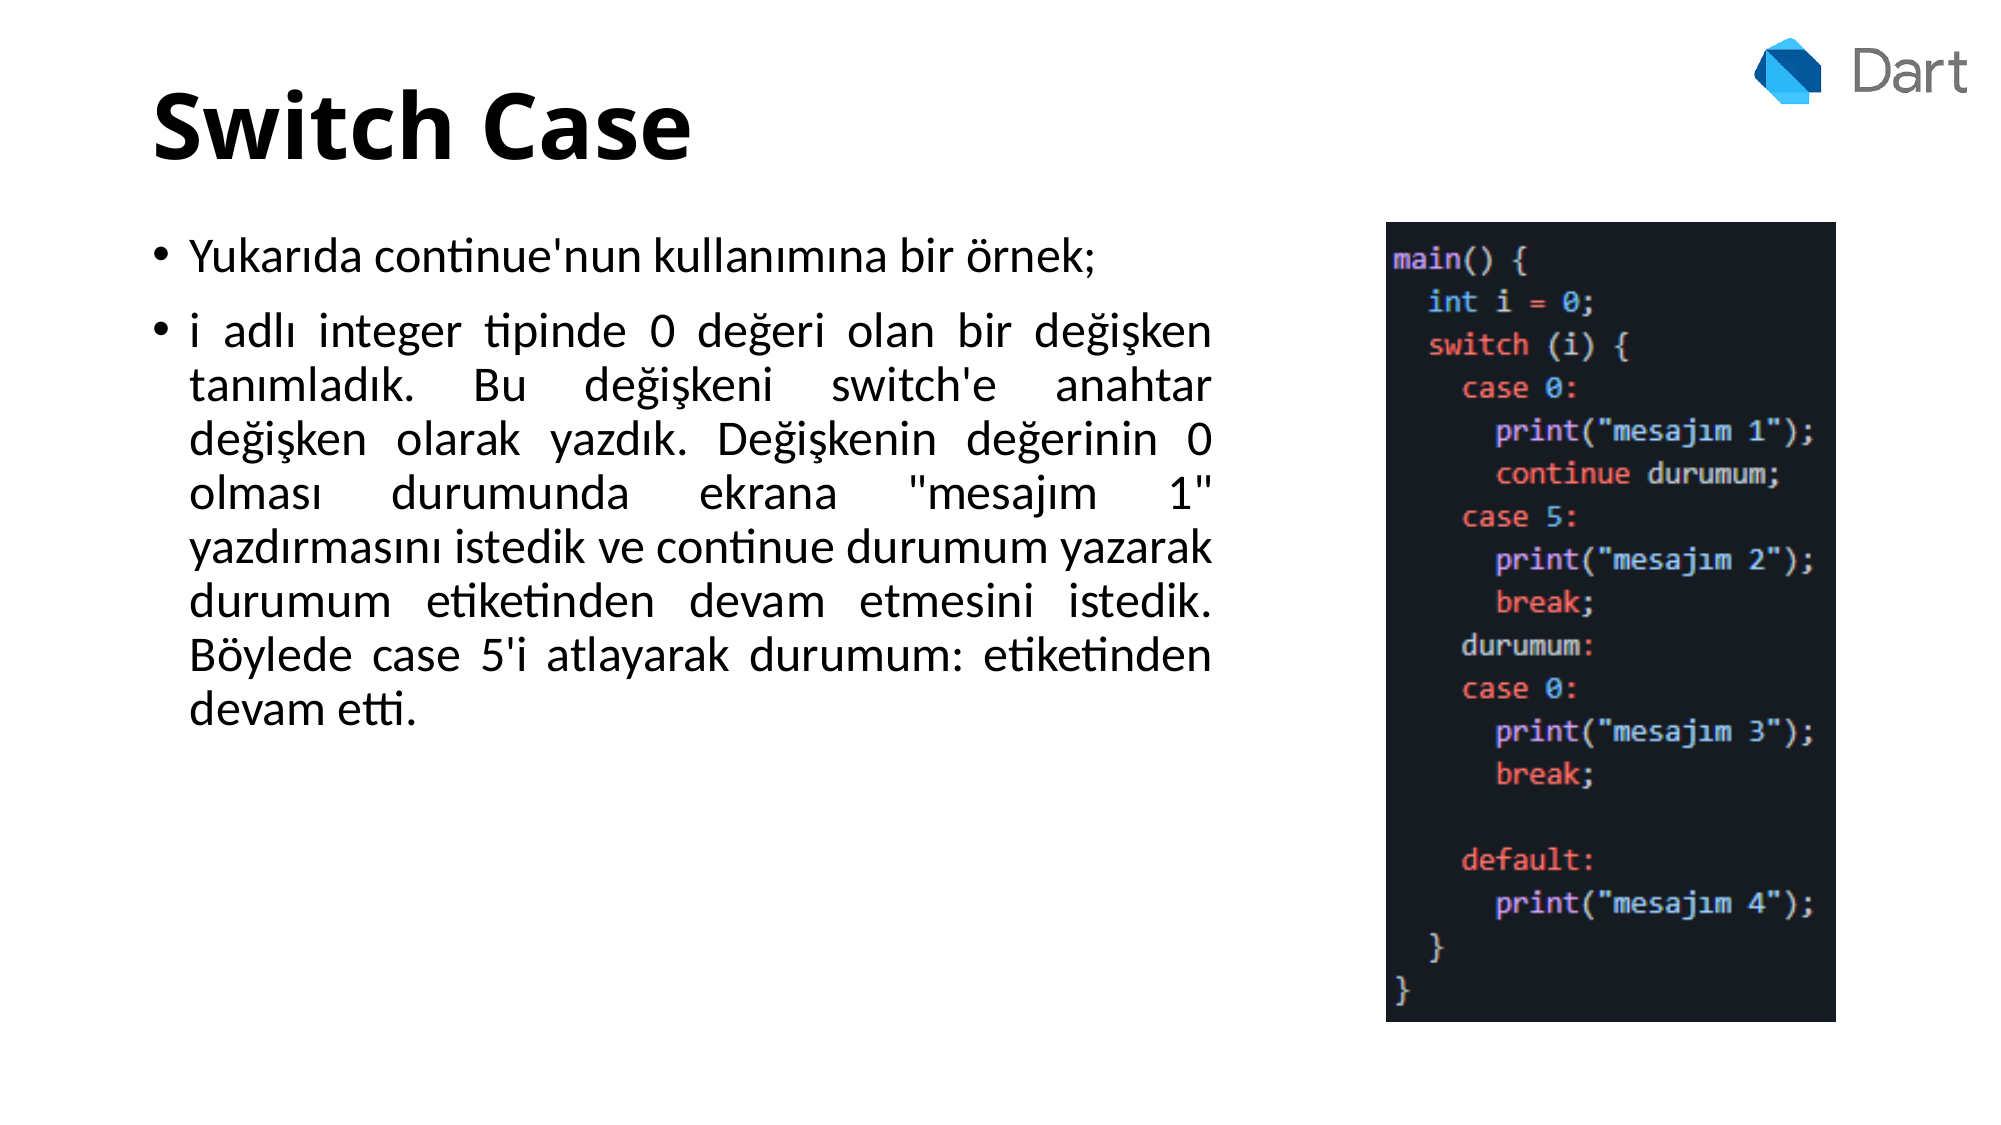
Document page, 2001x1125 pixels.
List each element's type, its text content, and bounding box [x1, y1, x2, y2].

picture [1749, 9, 1972, 133]
picture [1386, 222, 1836, 1022]
title Switch Case [137, 59, 1863, 199]
list Yukarıda continue'nun kullanımına bir örnek; i adlı integer tipinde 0 değeri olan bir değişken tanımladık. Bu değişkeni switch'e anahtar değişken olarak yazdık. Değişkenin değerinin 0 olması durumunda ekrana "mesajım 1" yazdırmasını istedik ve continue durumum yazarak durumum etiketinden devam etmesini istedik. Böylede case 5'i atlayarak durumum: etiketinden devam etti. [137, 222, 1229, 1014]
